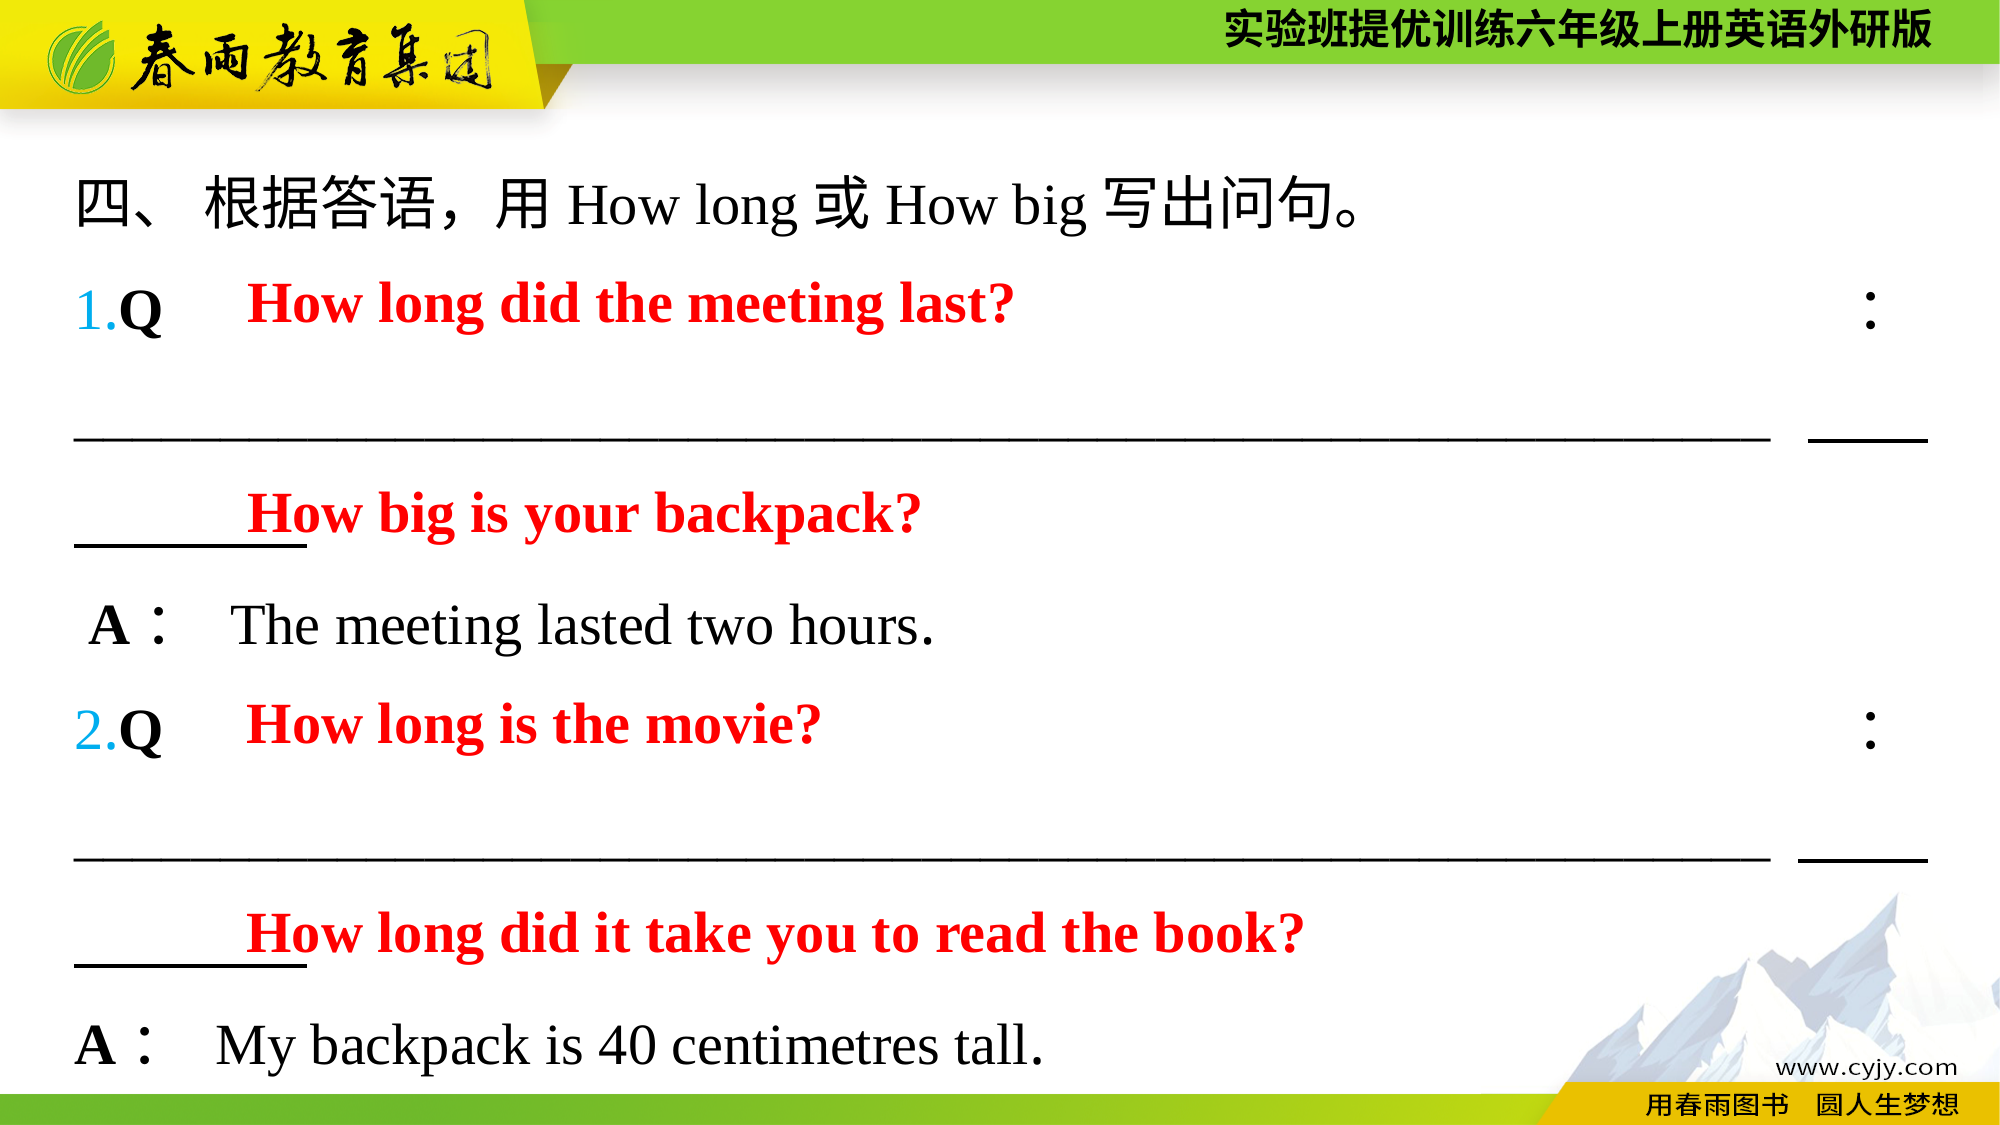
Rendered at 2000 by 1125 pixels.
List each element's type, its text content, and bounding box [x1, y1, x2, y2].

text_box How long did it take you to read the book? [231, 851, 1378, 972]
picture [0, 0, 2000, 1125]
text_box How big is your backpack? [232, 432, 1941, 552]
text_box How long is the movie? [231, 643, 890, 763]
text_box How long did the meeting last? [232, 221, 1944, 342]
list 四、 根据答语，用How long或How big写出问句。 1.Q：__________________________________________________________ A： The meeting lasted two hours. 2.Q：__________________________________________________________ A： My backpack is 40 centimetres tall. 3. Q：__________________________________________________________ A： The movie is three hours long. 4. Q：__________________________________________________________ A： It took me three days to read the book. [59, 124, 1944, 1080]
